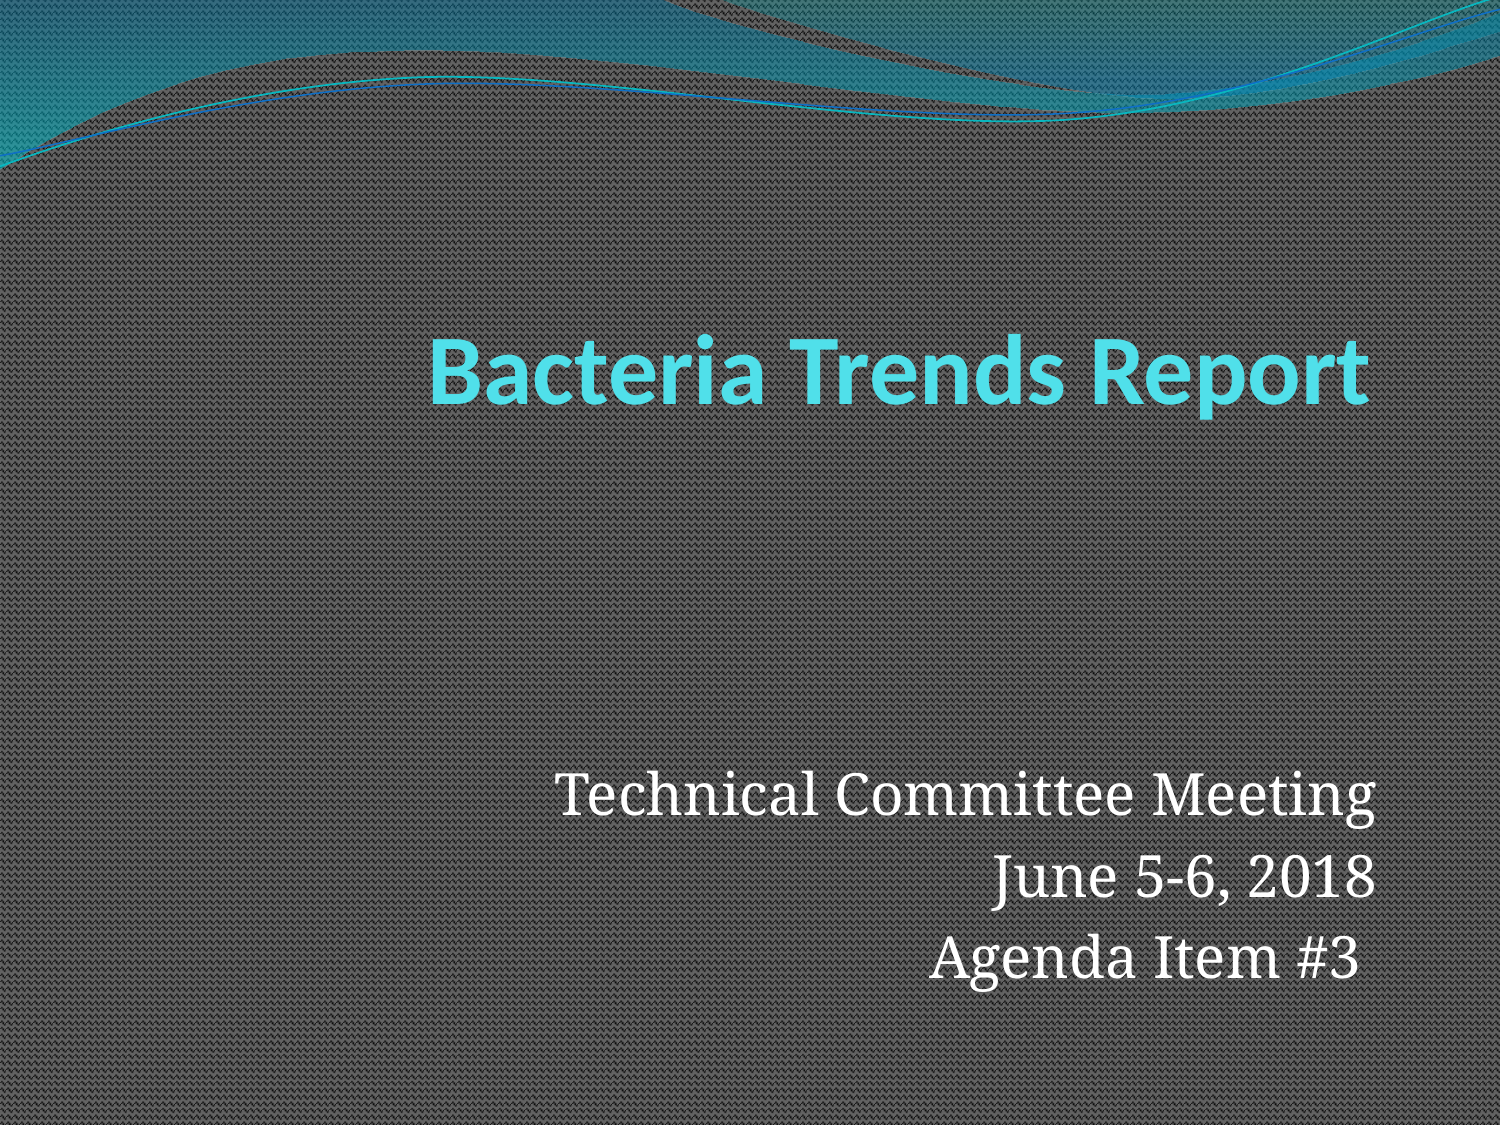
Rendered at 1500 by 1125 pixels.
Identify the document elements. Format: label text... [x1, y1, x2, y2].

subtitle Technical Committee Meeting June 5-6, 2018 Agenda Item #3 [337, 750, 1388, 1125]
title Bacteria Trends Report [87, 125, 1376, 425]
